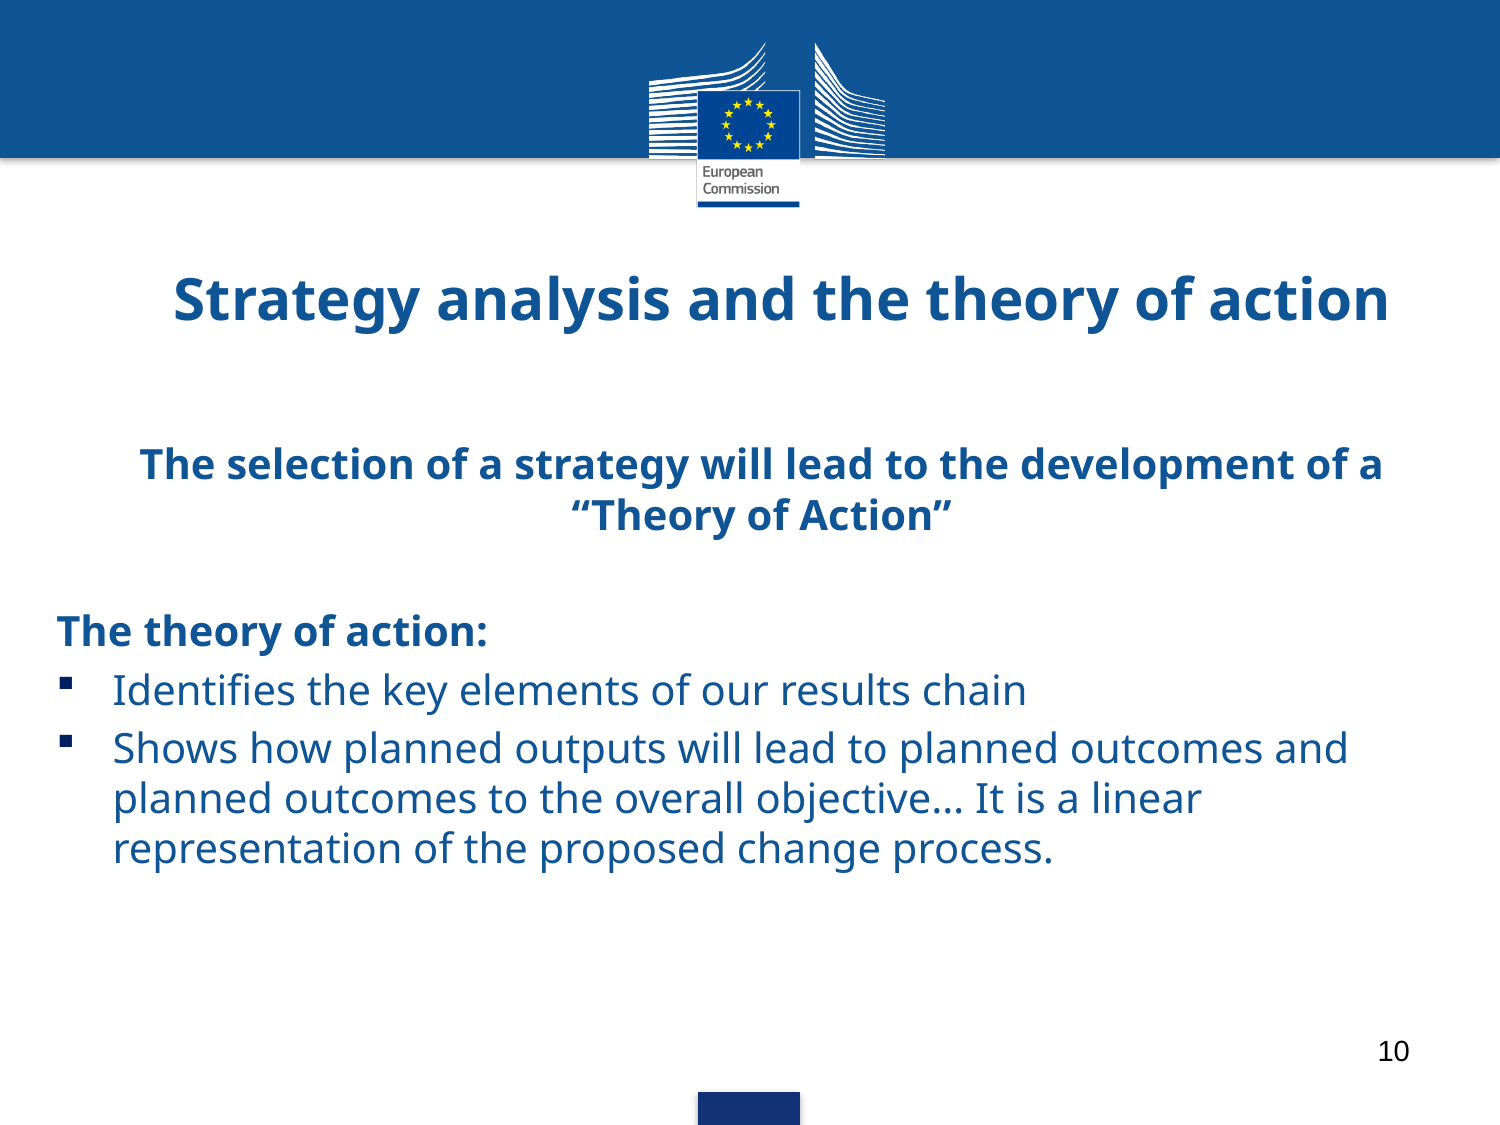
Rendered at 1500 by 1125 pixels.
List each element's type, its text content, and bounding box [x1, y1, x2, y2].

slide_number 10 [1074, 1024, 1426, 1103]
list The selection of a strategy will lead to the development of a “Theory of Action” The theory of action: Identifies the key elements of our results chain Shows how planned outputs will lead to planned outcomes and planned outcomes to the overall objective… It is a linear representation of the proposed change process. [41, 372, 1483, 952]
title Strategy analysis and the theory of action [64, 219, 1500, 374]
picture [649, 42, 885, 208]
